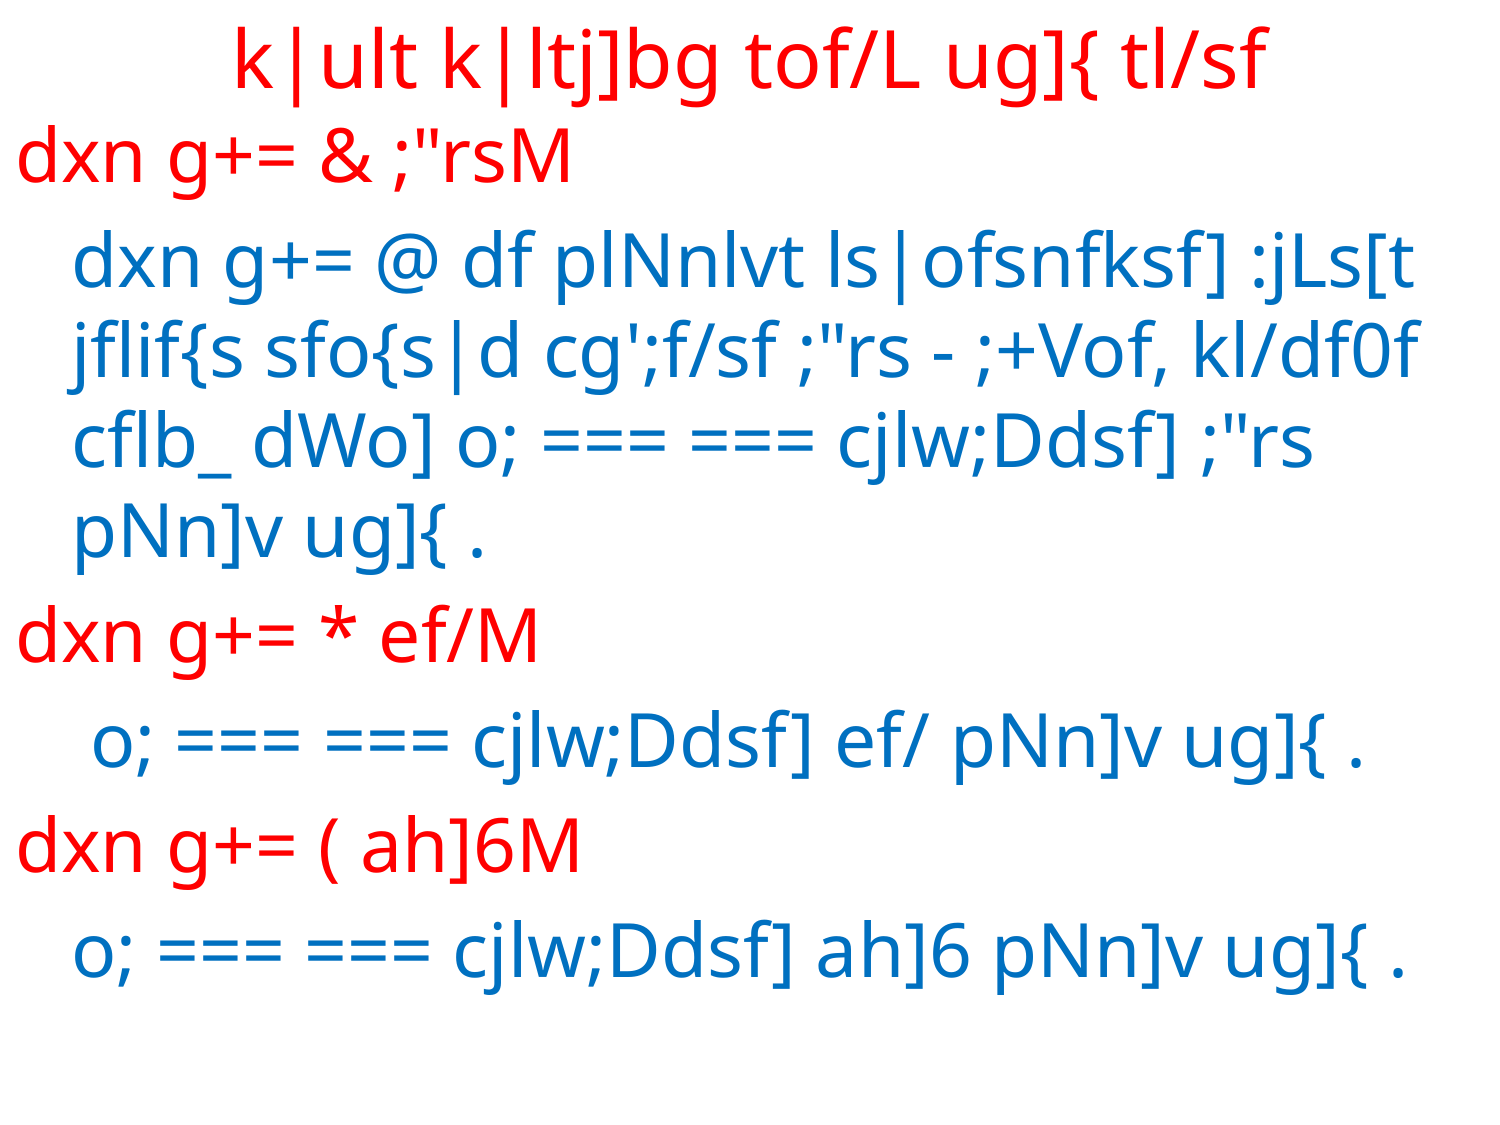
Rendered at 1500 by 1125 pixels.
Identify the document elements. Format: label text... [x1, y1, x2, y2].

list dxn g+= & ;"rsM dxn g+= @ df plNnlvt ls|ofsnfksf] :jLs[t jflif{s sfo{s|d cg';f/sf ;"rs - ;+Vof, kl/df0f cflb_ dWo] o; === === cjlw;Ddsf] ;"rs pNn]v ug]{ . dxn g+= * ef/M o; === === cjlw;Ddsf] ef/ pNn]v ug]{ . dxn g+= ( ah]6M o; === === cjlw;Ddsf] ah]6 pNn]v ug]{ . [0, 99, 1500, 1125]
title k|ult k|ltj]bg tof/L ug]{ tl/sf [0, 0, 1500, 99]
